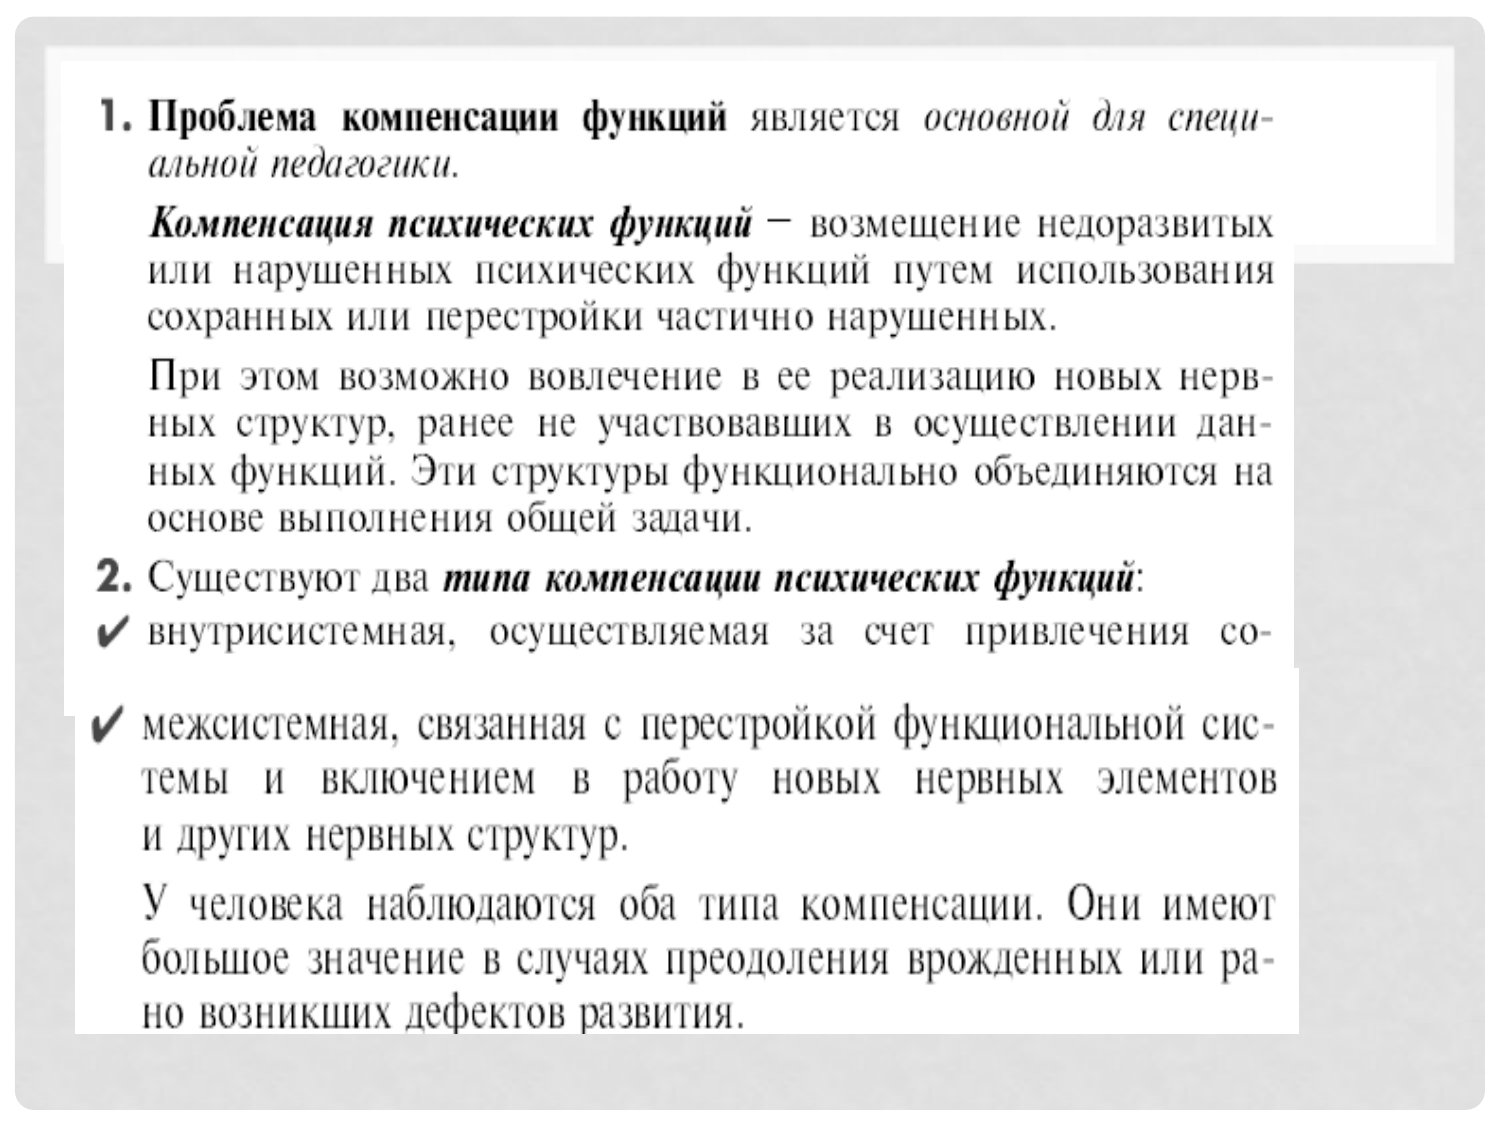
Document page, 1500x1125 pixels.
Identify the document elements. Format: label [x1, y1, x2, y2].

picture [64, 77, 1299, 1035]
